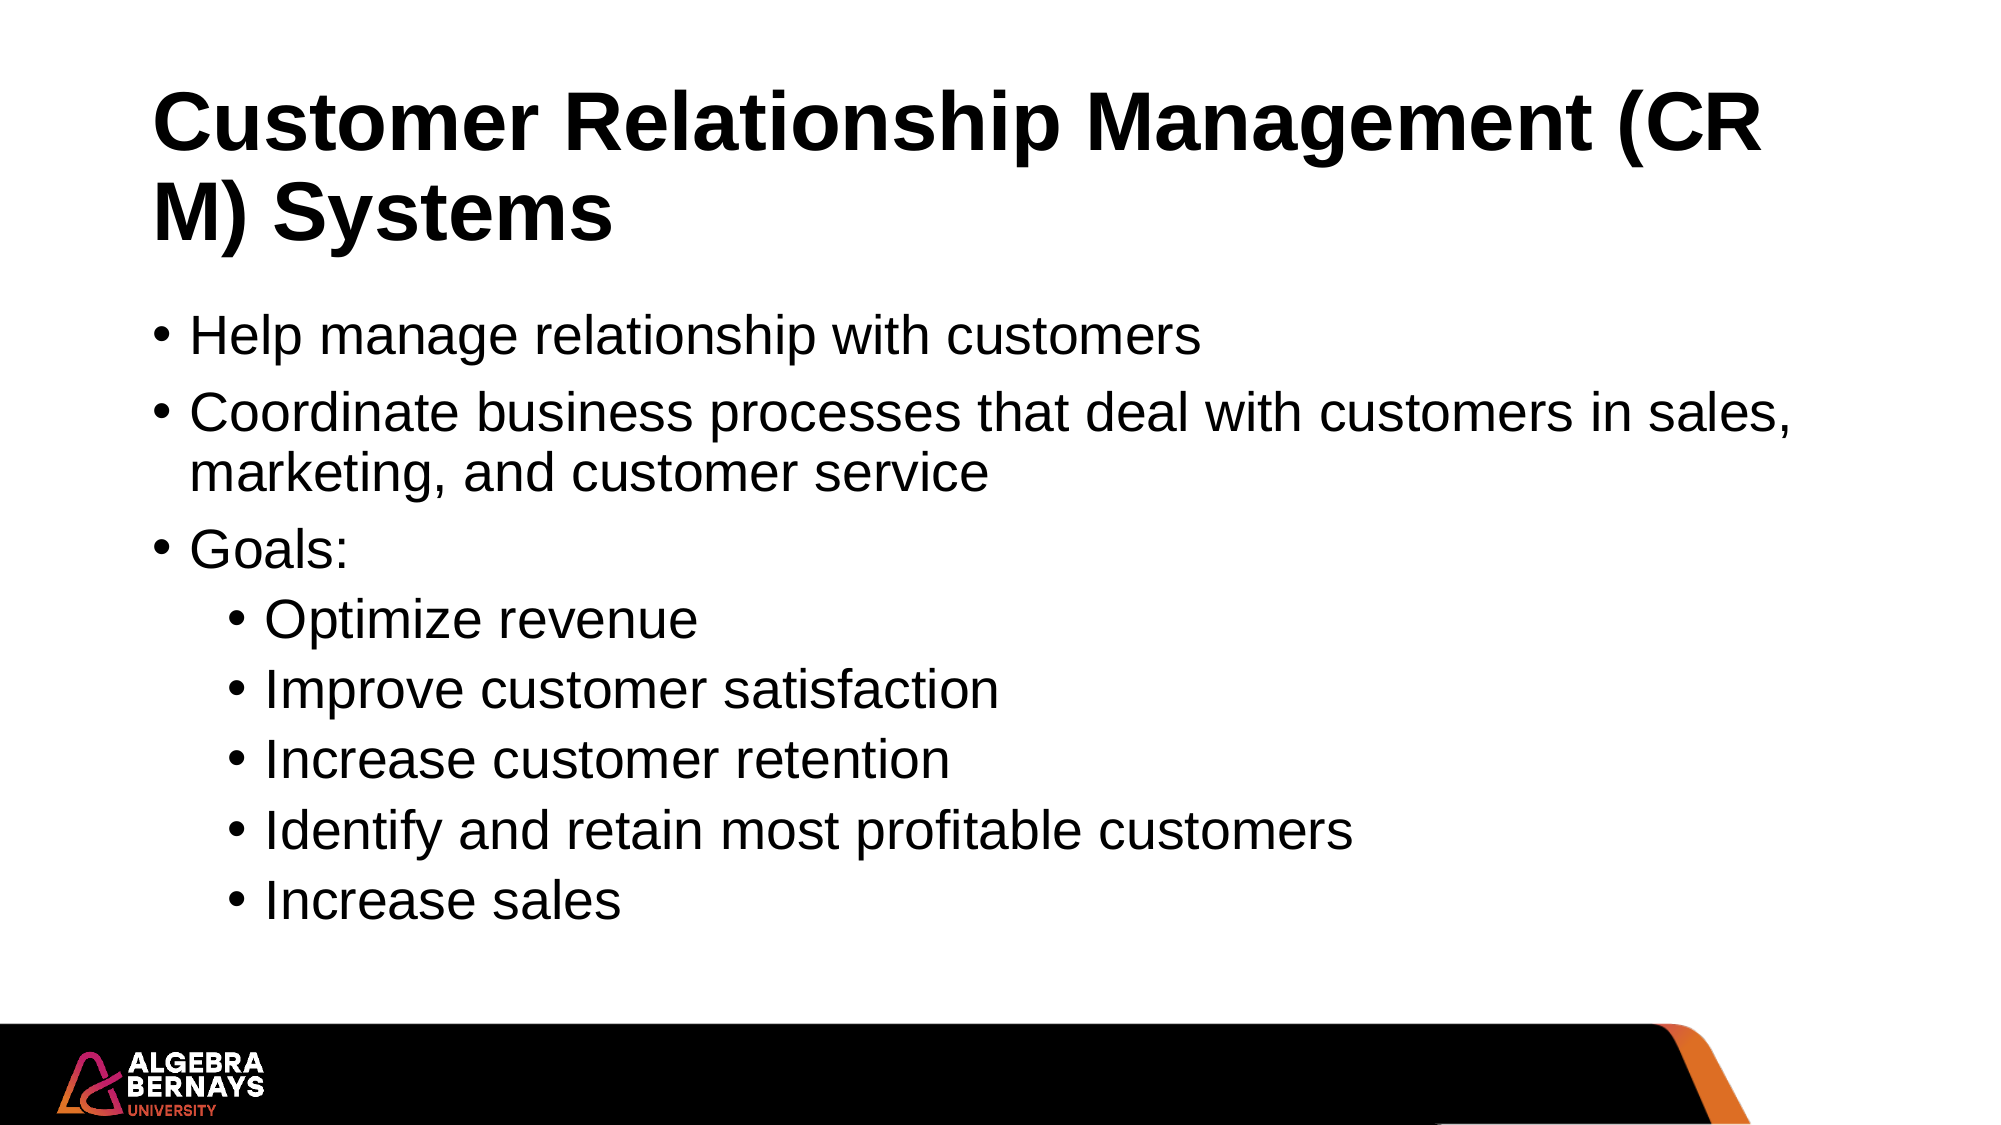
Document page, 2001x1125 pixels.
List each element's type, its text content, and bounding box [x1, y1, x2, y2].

picture [0, 1023, 1958, 1125]
list Help manage relationship with customers Coordinate business processes that deal with customers in sales, marketing, and customer service Goals: Optimize revenue Improve customer satisfaction Increase customer retention Identify and retain most profitable customers Increase sales [137, 299, 1863, 953]
title Customer Relationship Management (C R M) Systems [137, 67, 1863, 271]
